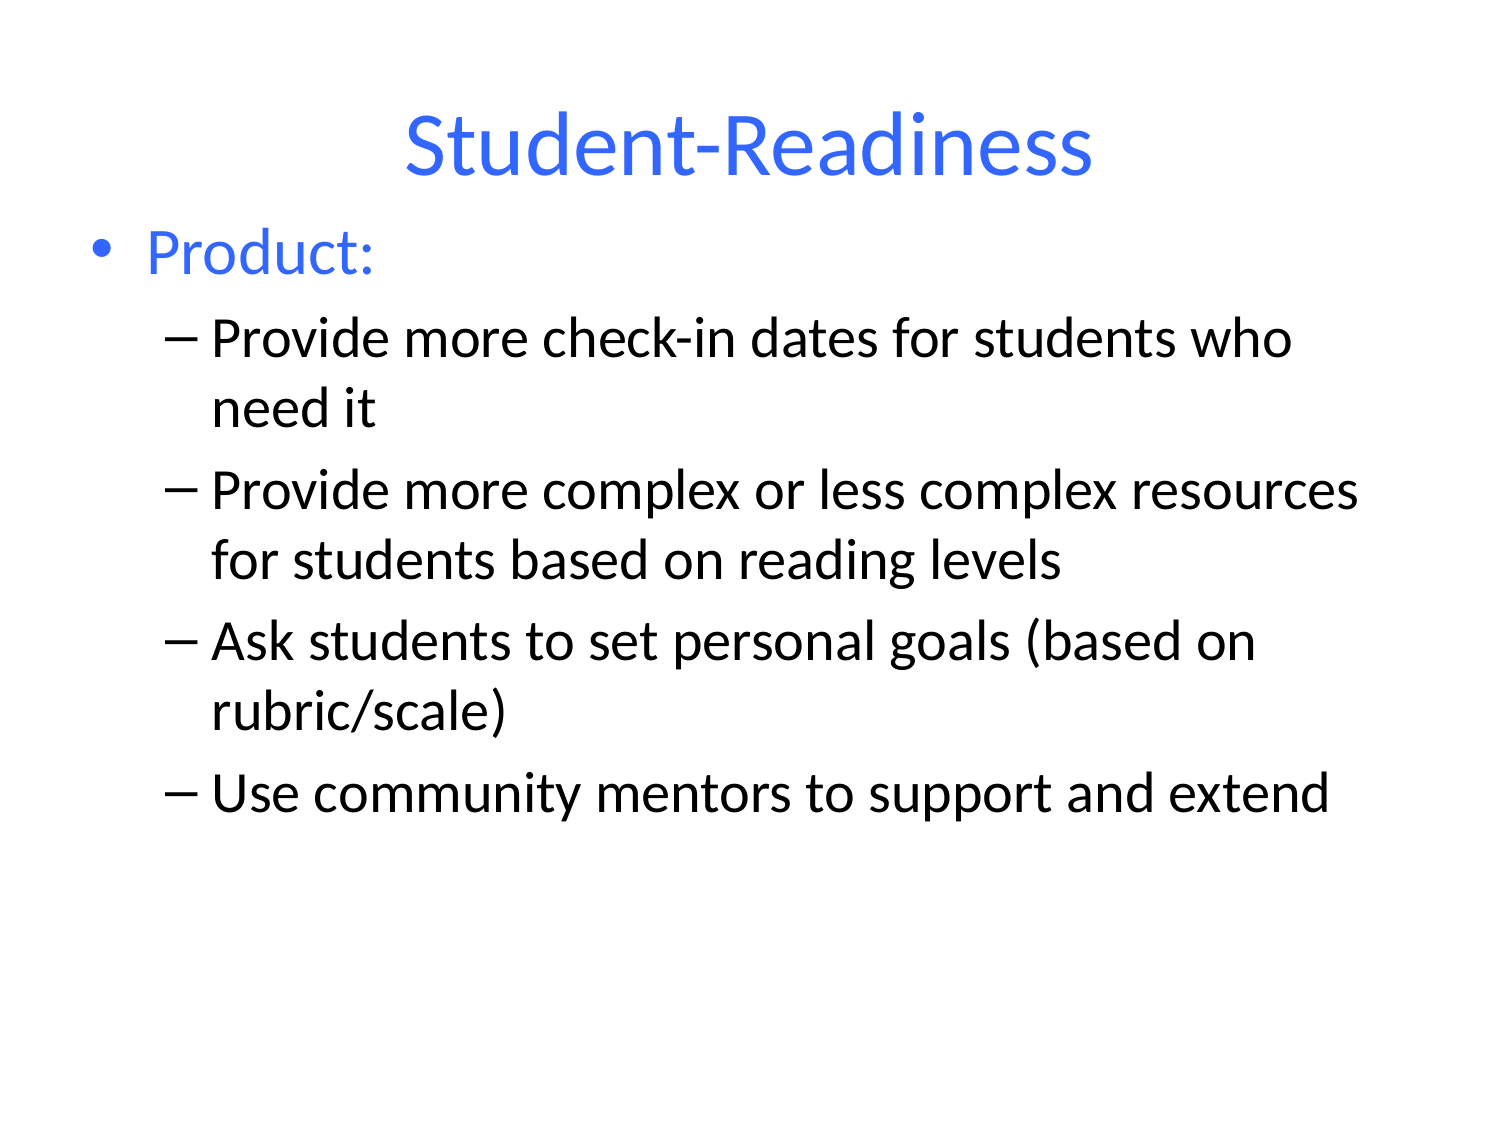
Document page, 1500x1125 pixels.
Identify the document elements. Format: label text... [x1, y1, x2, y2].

title Student-Readiness [75, 45, 1425, 200]
list Product: Provide more check-in dates for students who need it Provide more complex or less complex resources for students based on reading levels Ask students to set personal goals (based on rubric/scale) Use community mentors to support and extend [75, 200, 1425, 1005]
